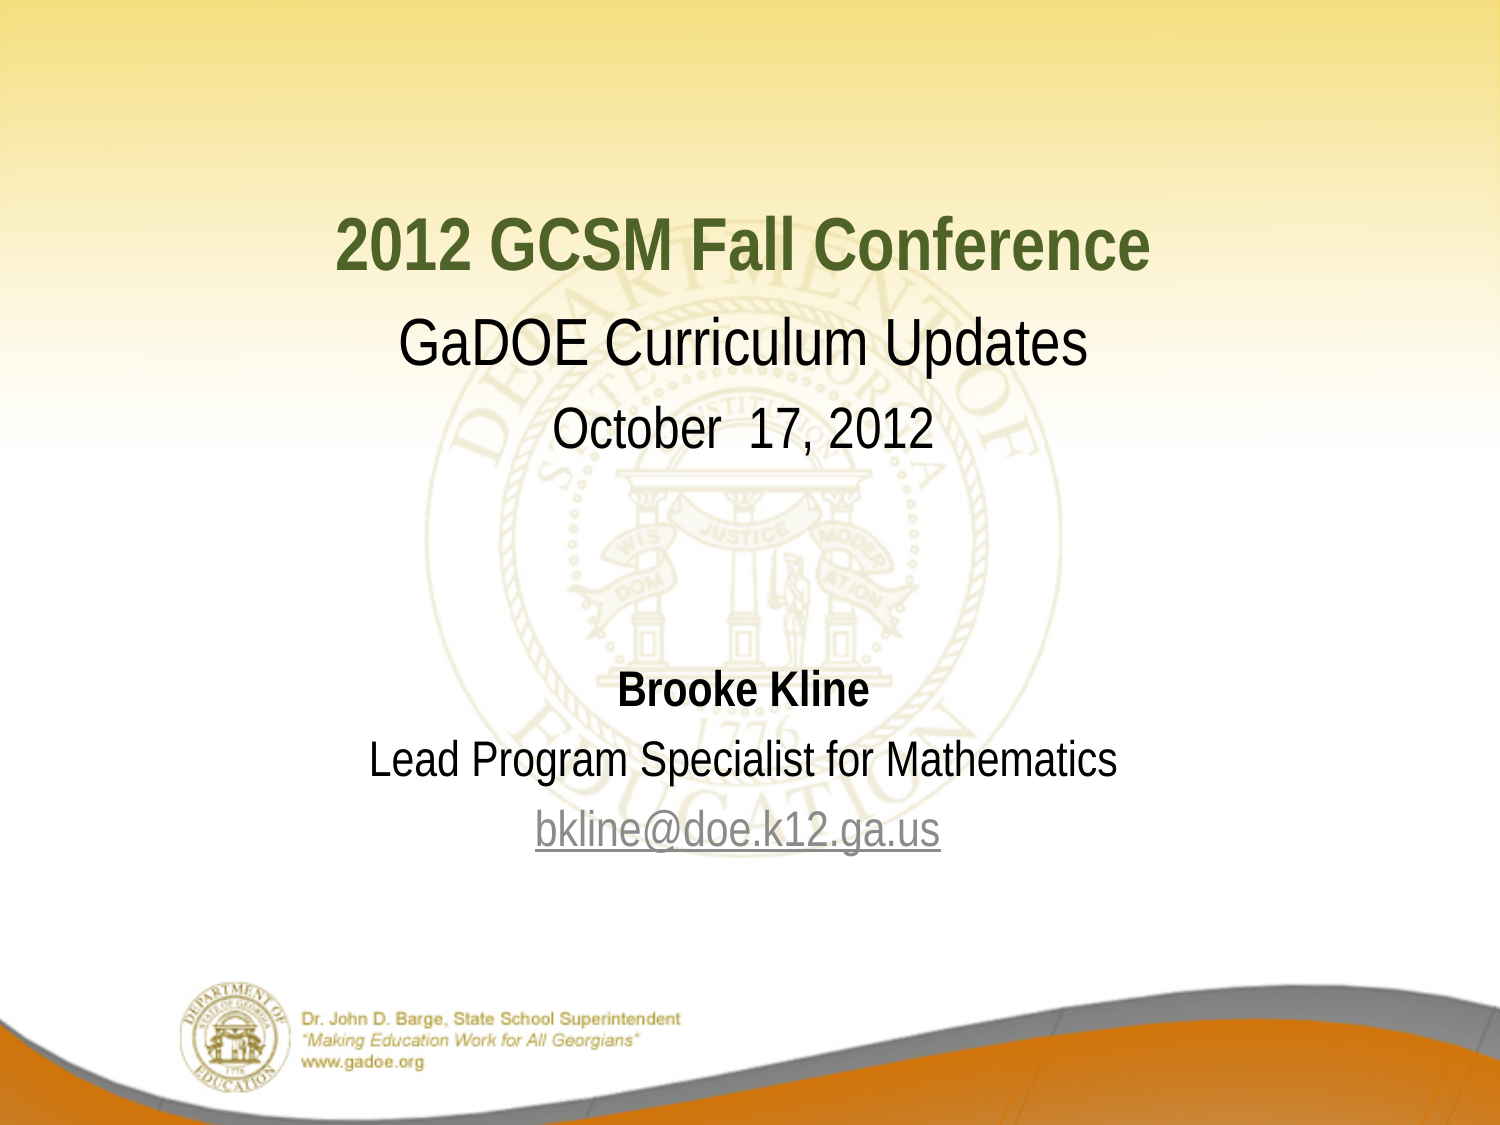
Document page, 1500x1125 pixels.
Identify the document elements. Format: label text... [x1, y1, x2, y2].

subtitle 2012 GCSM Fall Conference GaDOE Curriculum Updates October 17, 2012 Brooke Kline Lead Program Specialist for Mathematics bkline@doe.k12.ga.us [112, 187, 1376, 888]
picture [0, 0, 1500, 1125]
